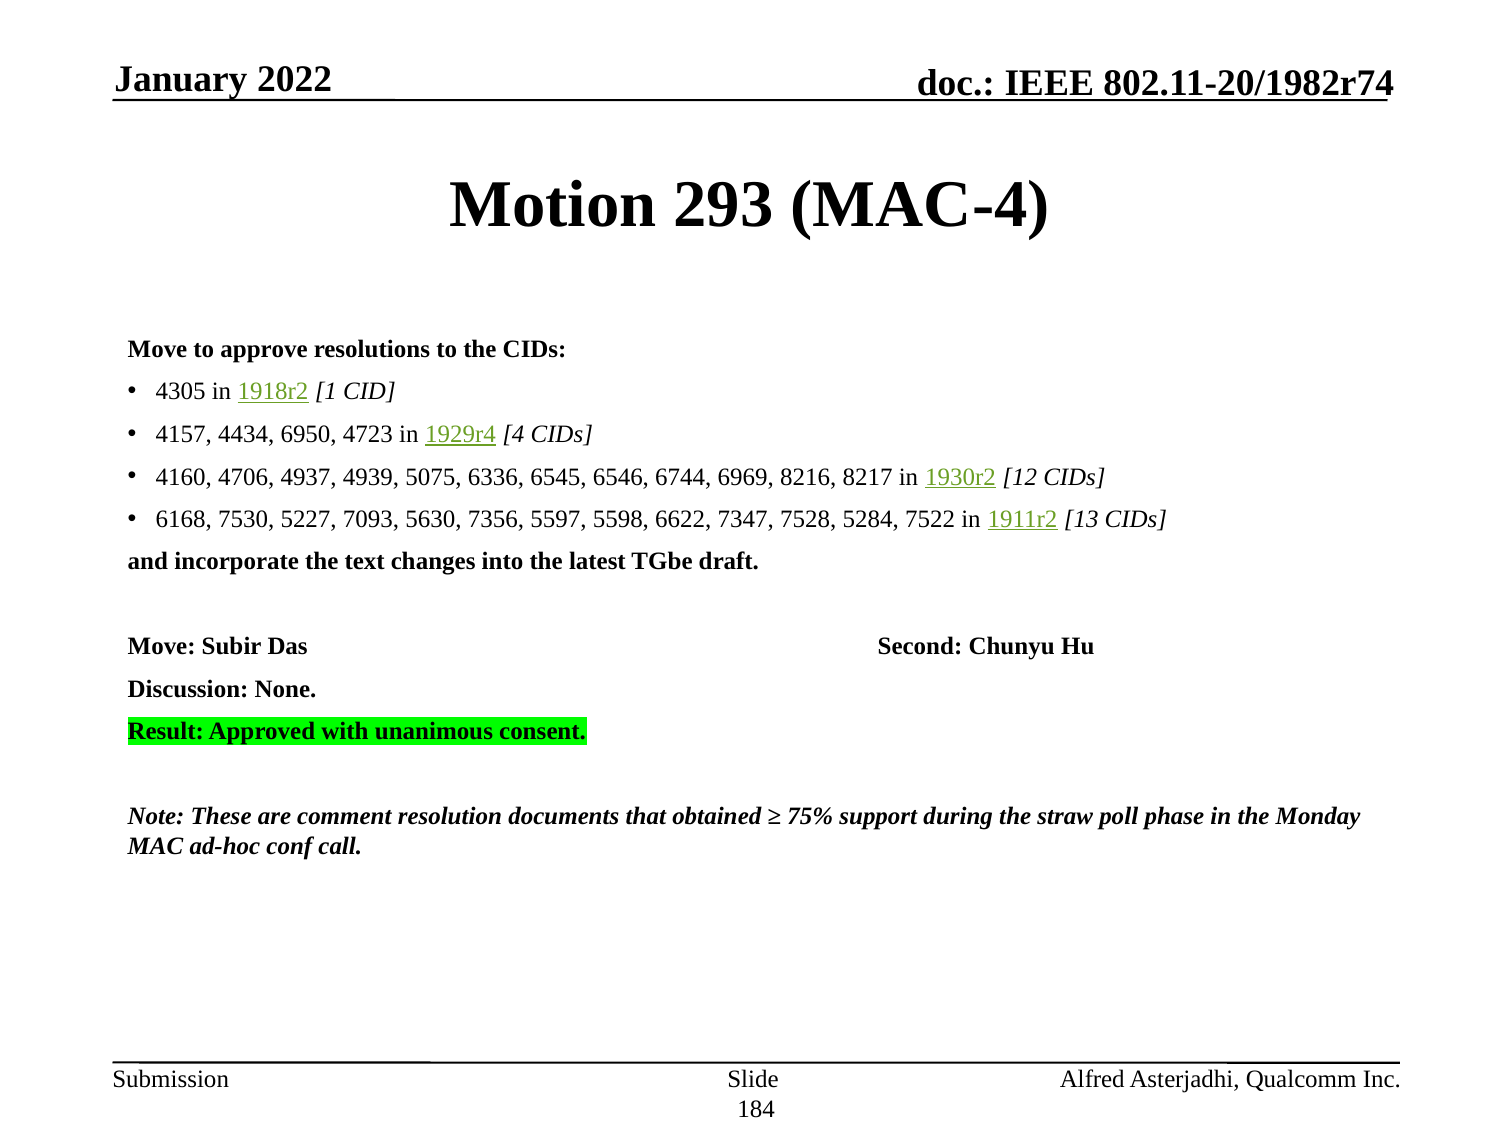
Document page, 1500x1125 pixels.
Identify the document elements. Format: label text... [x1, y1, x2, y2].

slide_number Slide 184 [712, 1061, 800, 1123]
list Move to approve resolutions to the CIDs: 4305 in 1918r2 [1 CID] 4157, 4434, 6950, 4723 in 1929r4 [4 CIDs] 4160, 4706, 4937, 4939, 5075, 6336, 6545, 6546, 6744, 6969, 8216, 8217 in 1930r2 [12 CIDs] 6168, 7530, 5227, 7093, 5630, 7356, 5597, 5598, 6622, 7347, 7528, 5284, 7522 in 1911r2 [13 CIDs] and incorporate the text changes into the latest TGbe draft. Move: Subir Das Second: Chunyu Hu Discussion: None. Result: Approved with unanimous consent. Note: These are comment resolution documents that obtained ≥ 75% support during the straw poll phase in the Monday MAC ad-hoc conf call. [112, 324, 1388, 1063]
title Motion 293 (MAC-4) [112, 112, 1388, 288]
footer Alfred Asterjadhi, Qualcomm Inc. [878, 1061, 1402, 1093]
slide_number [114, 54, 423, 100]
